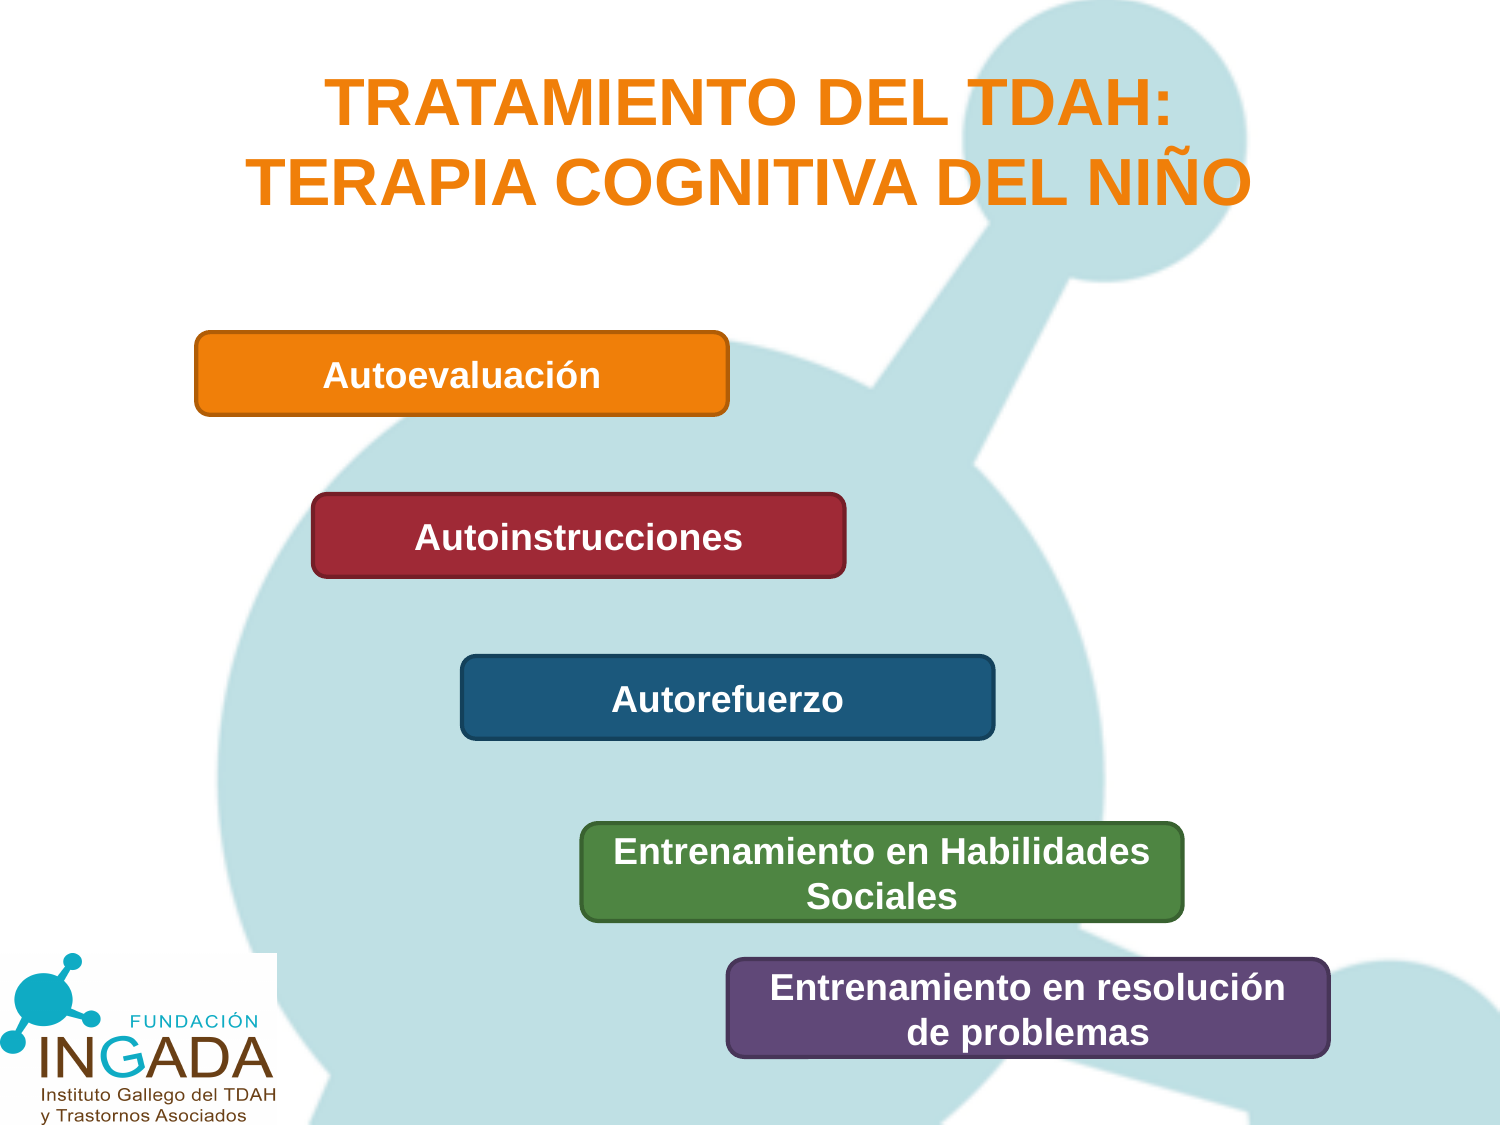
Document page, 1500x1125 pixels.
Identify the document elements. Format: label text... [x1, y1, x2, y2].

text_box Autoinstrucciones [310, 491, 847, 579]
text_box Autorefuerzo [459, 653, 996, 741]
text_box Autoevaluación [194, 330, 730, 417]
title TRATAMIENTO DEL TDAH: TERAPIA COGNITIVA DEL NIÑO [75, 45, 1425, 233]
picture [0, 953, 277, 1125]
text_box Entrenamiento en Habilidades Sociales [579, 821, 1185, 924]
text_box Entrenamiento en resolución de problemas [725, 956, 1331, 1060]
